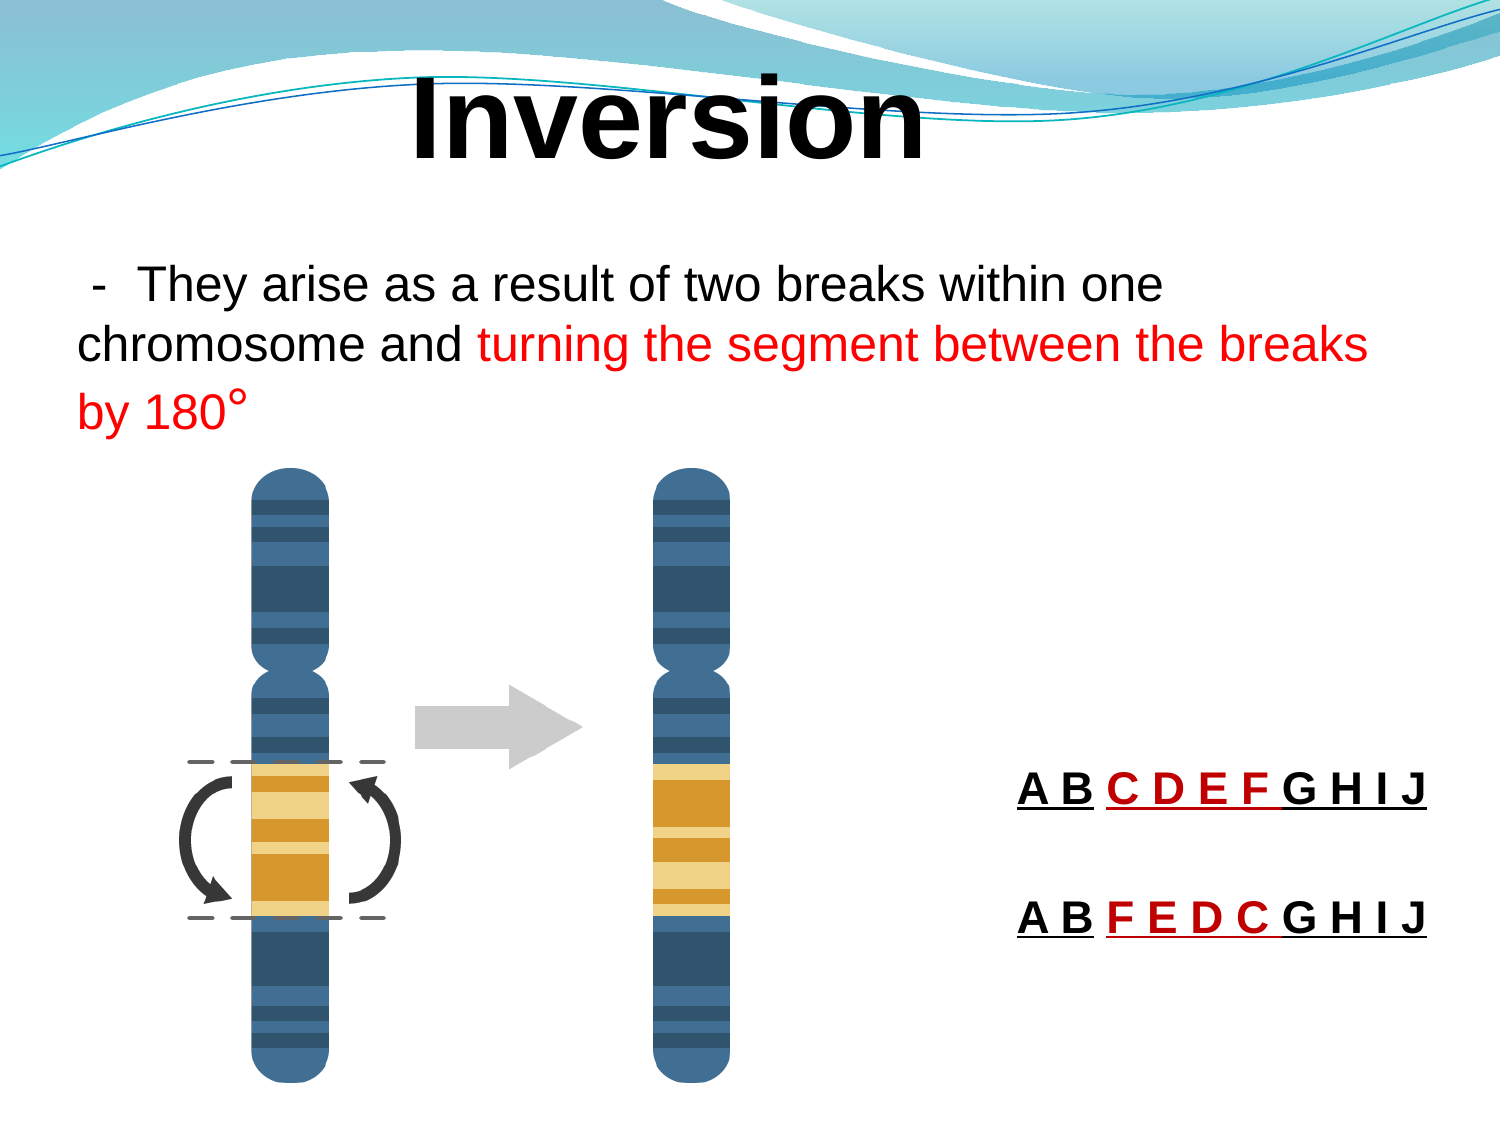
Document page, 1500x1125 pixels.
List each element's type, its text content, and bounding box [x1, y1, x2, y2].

subtitle - TThey arise as a result of two breaks within one chromosome and turning the segment between the breaks by 180° [76, 243, 1388, 551]
picture [178, 467, 731, 1084]
list A B C D E F G H I J A B F E D C G H I J [848, 751, 1500, 1050]
title Inversion [261, 22, 1077, 210]
